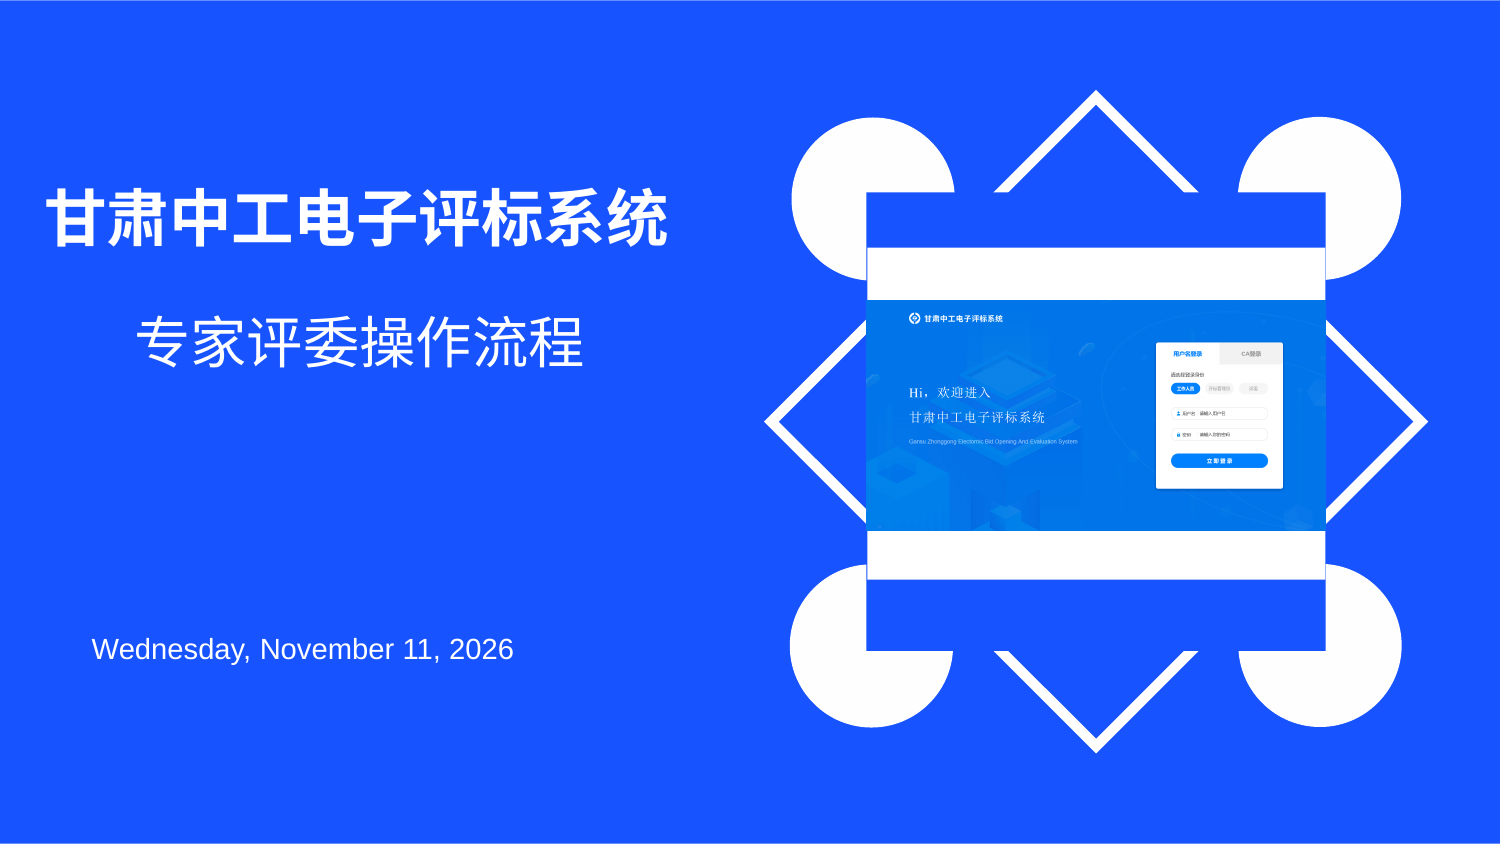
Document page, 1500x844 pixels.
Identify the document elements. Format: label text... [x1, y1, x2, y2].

picture [866, 300, 1326, 531]
title 甘肃中工电子评标系统 [33, 145, 1093, 298]
subtitle 专家评委操作流程 [17, 280, 1029, 410]
text_box [76, 622, 561, 673]
